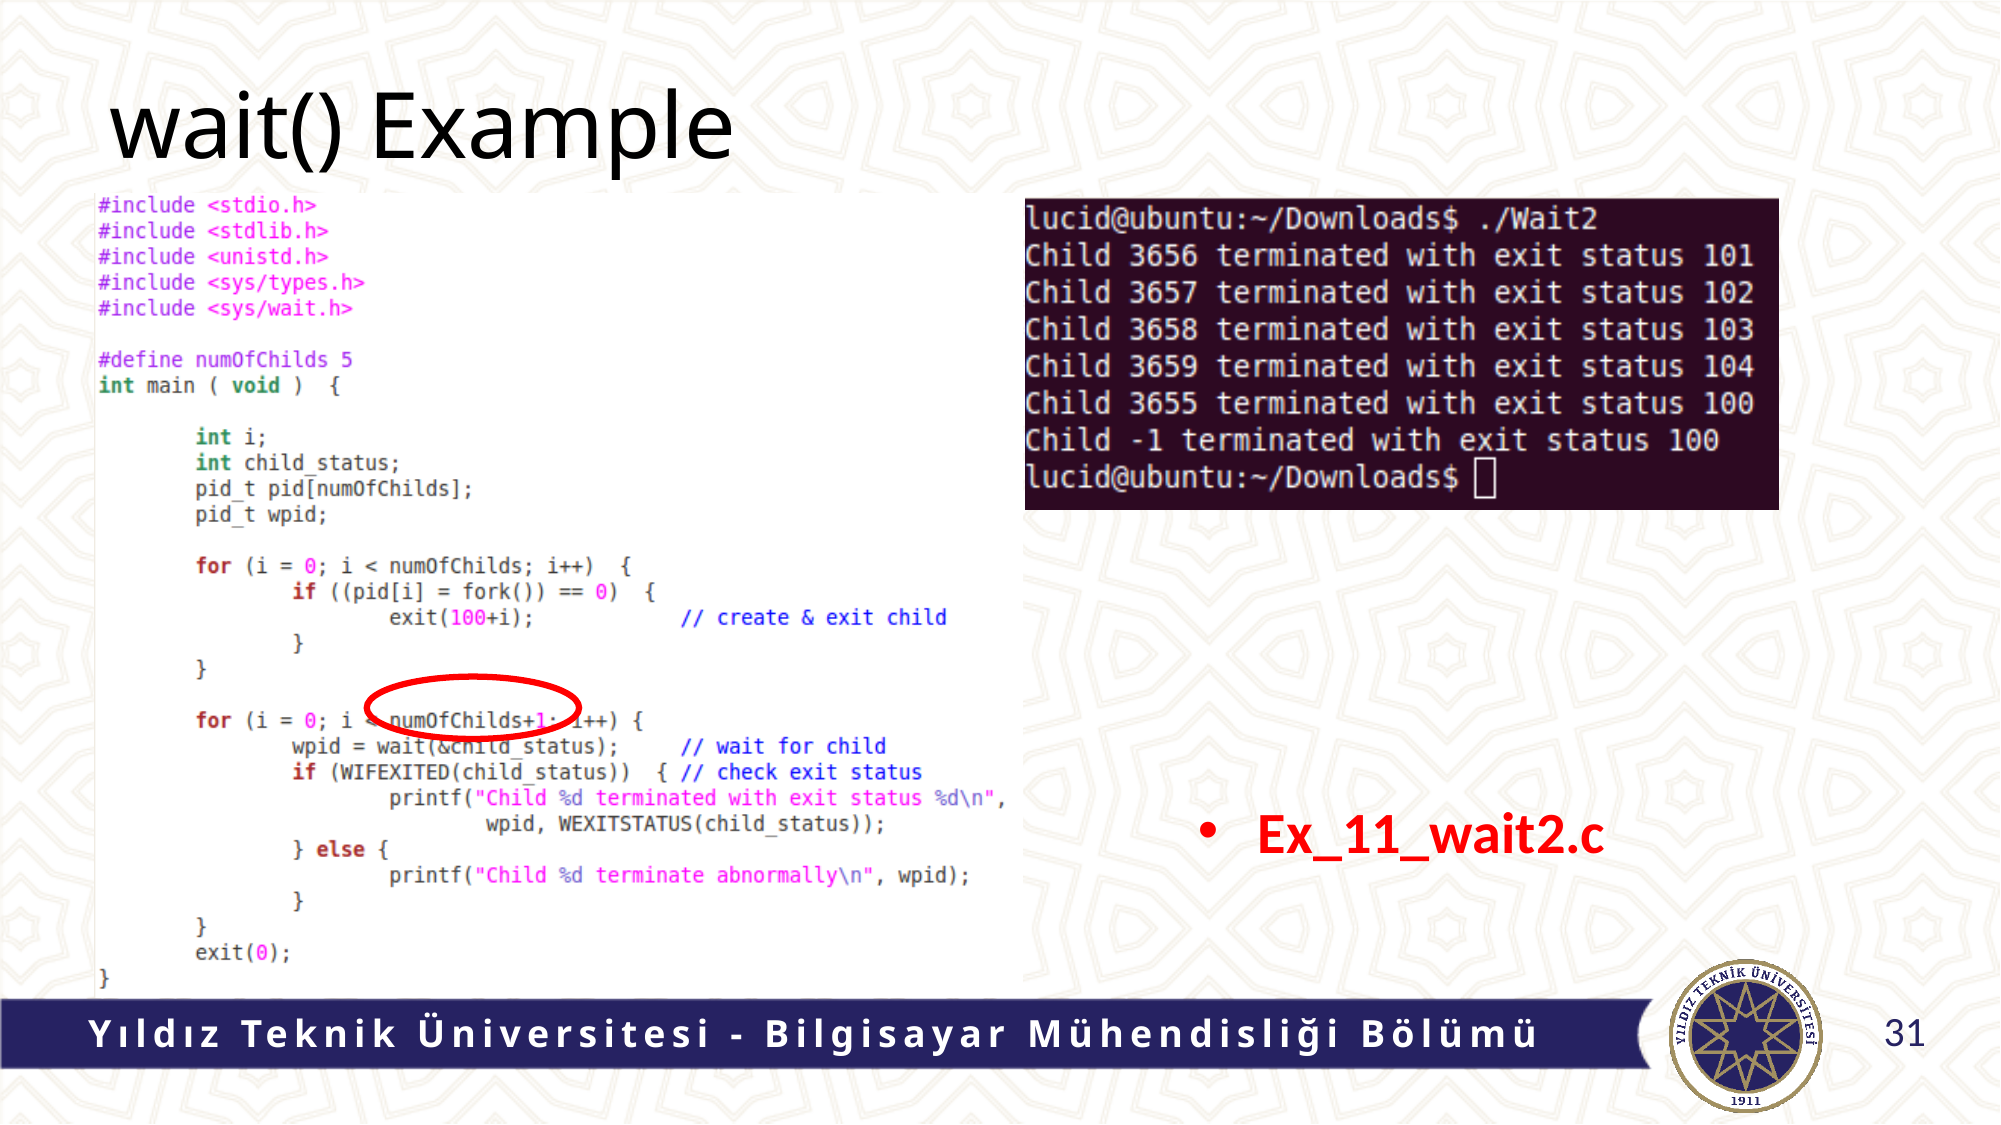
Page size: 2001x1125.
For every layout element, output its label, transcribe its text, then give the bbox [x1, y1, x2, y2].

text_box Ex_11_wait2.c [1182, 787, 1621, 897]
text_box wait() Example [94, 20, 1820, 238]
text_box 31 [1827, 1000, 1983, 1060]
text_box Yıldız Teknik Üniversitesi - Bilgisayar Mühendisliği Bölümü [0, 997, 1627, 1069]
picture [0, 0, 2000, 1125]
